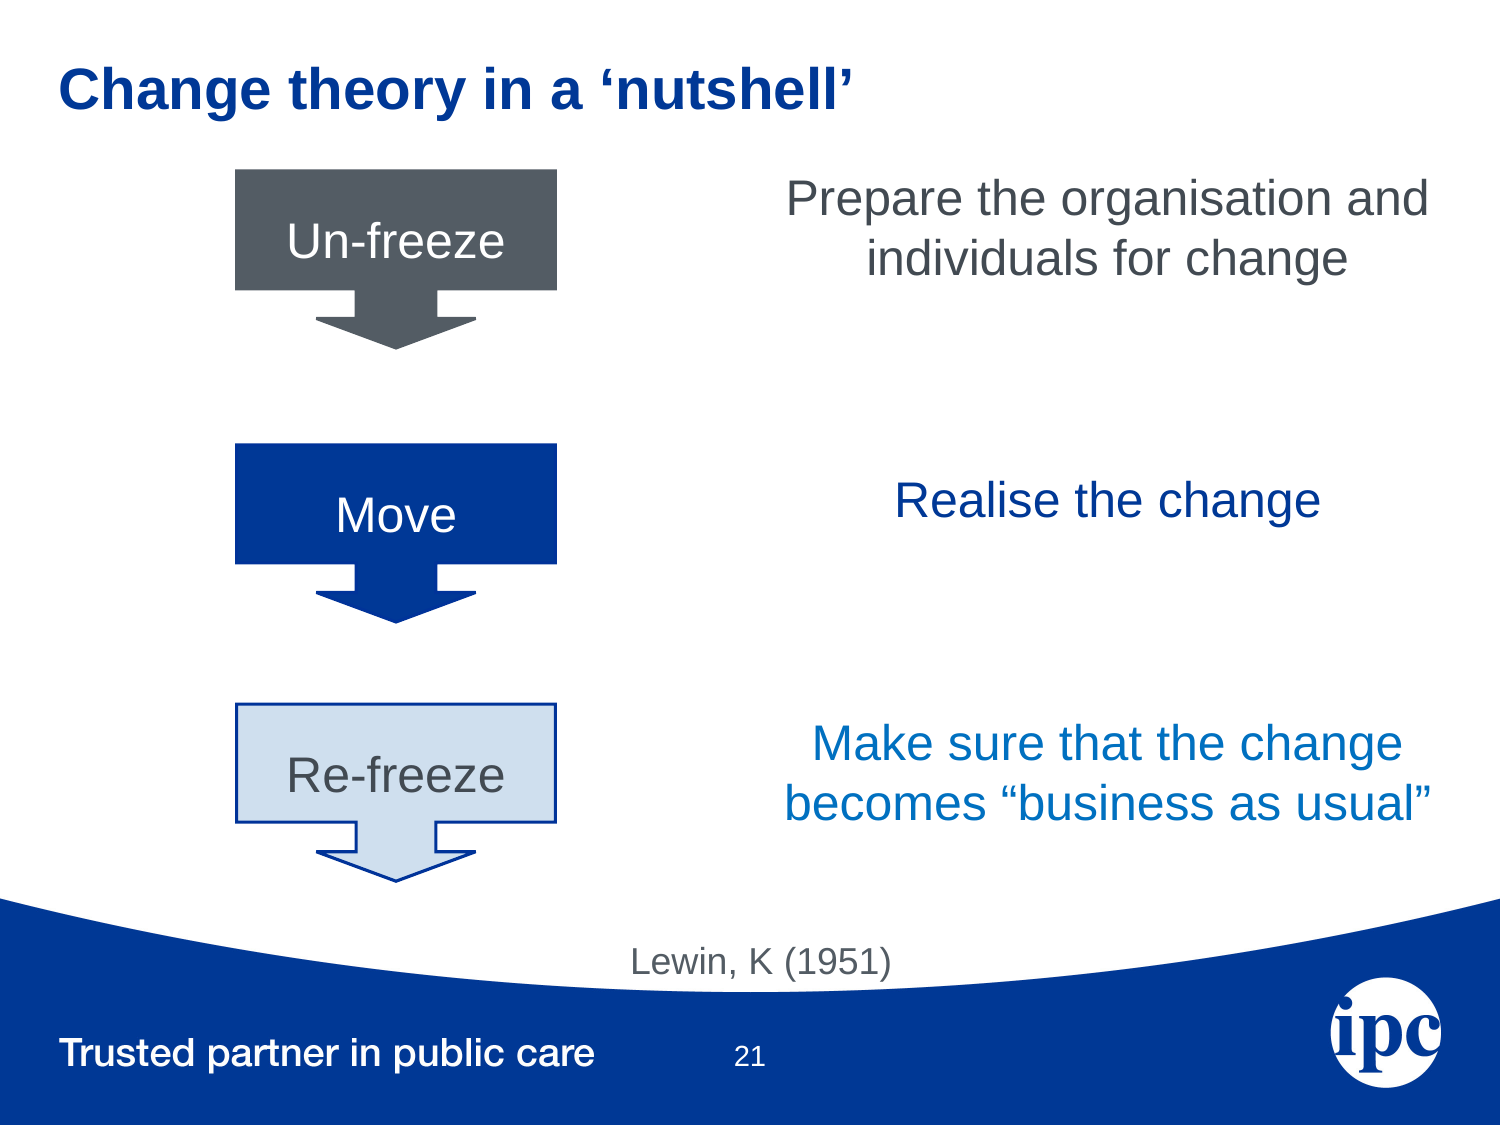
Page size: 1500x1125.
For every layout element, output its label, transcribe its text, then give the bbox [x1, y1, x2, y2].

footer 21 [589, 1024, 911, 1085]
text_box Re-freeze [236, 704, 556, 882]
list Prepare the organisation and individuals for change Realise the change Make sure that the change becomes “business as usual” [770, 165, 1446, 854]
picture [0, 0, 1500, 1125]
text_box Move [236, 444, 556, 622]
title Change theory in a ‘nutshell’ [58, 59, 1442, 131]
text_box Lewin, K (1951) [615, 929, 927, 989]
text_box Un-freeze [236, 170, 556, 348]
